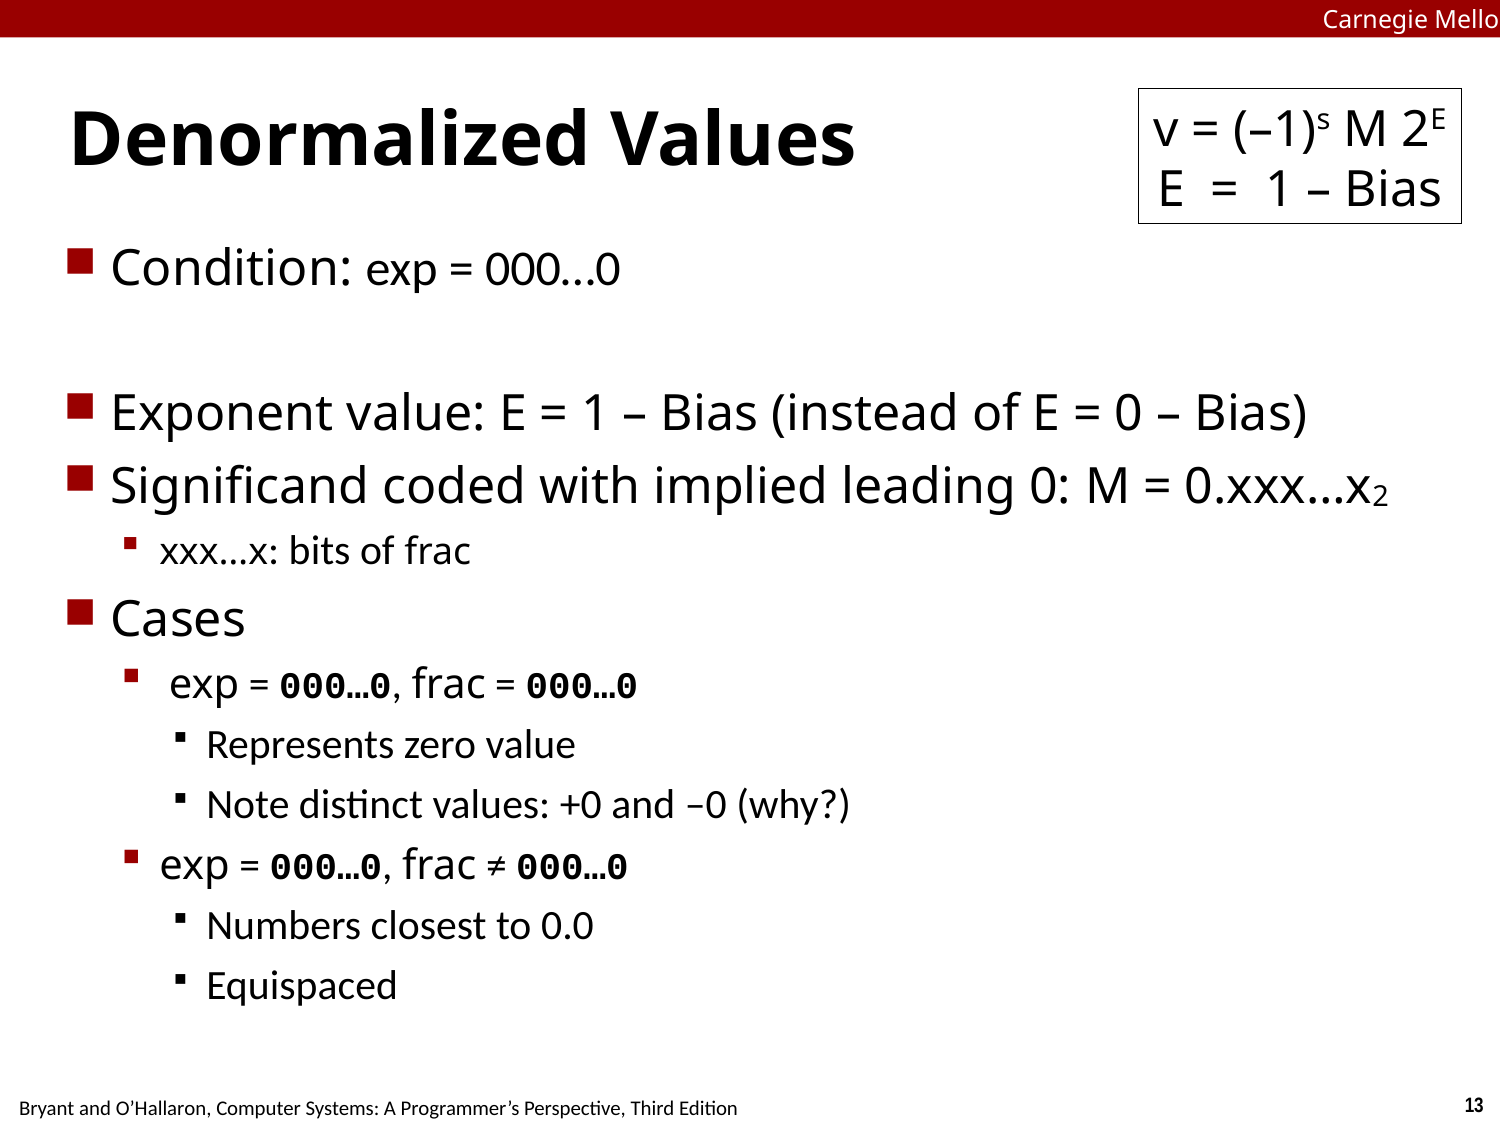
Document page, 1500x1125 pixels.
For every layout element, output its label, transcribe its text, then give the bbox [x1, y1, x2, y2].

text_box [0, 0, 1500, 38]
text_box Carnegie Mellon [1322, 3, 1500, 33]
text_box v = (–1)s M 2E E = 1 – Bias [1138, 88, 1462, 224]
list Condition: exp = 000…0 Exponent value: E = 1 – Bias (instead of E = 0 – Bias) Significand coded with implied leading 0: M = 0.xxx…x2 xxx…x: bits of frac Cases exp = 000…0, frac = 000…0 Represents zero value Note distinct values: +0 and –0 (why?) exp = 000…0, frac ≠ 000…0 Numbers closest to 0.0 Equispaced [62, 228, 1438, 1122]
title Denormalized Values [62, 41, 1438, 228]
